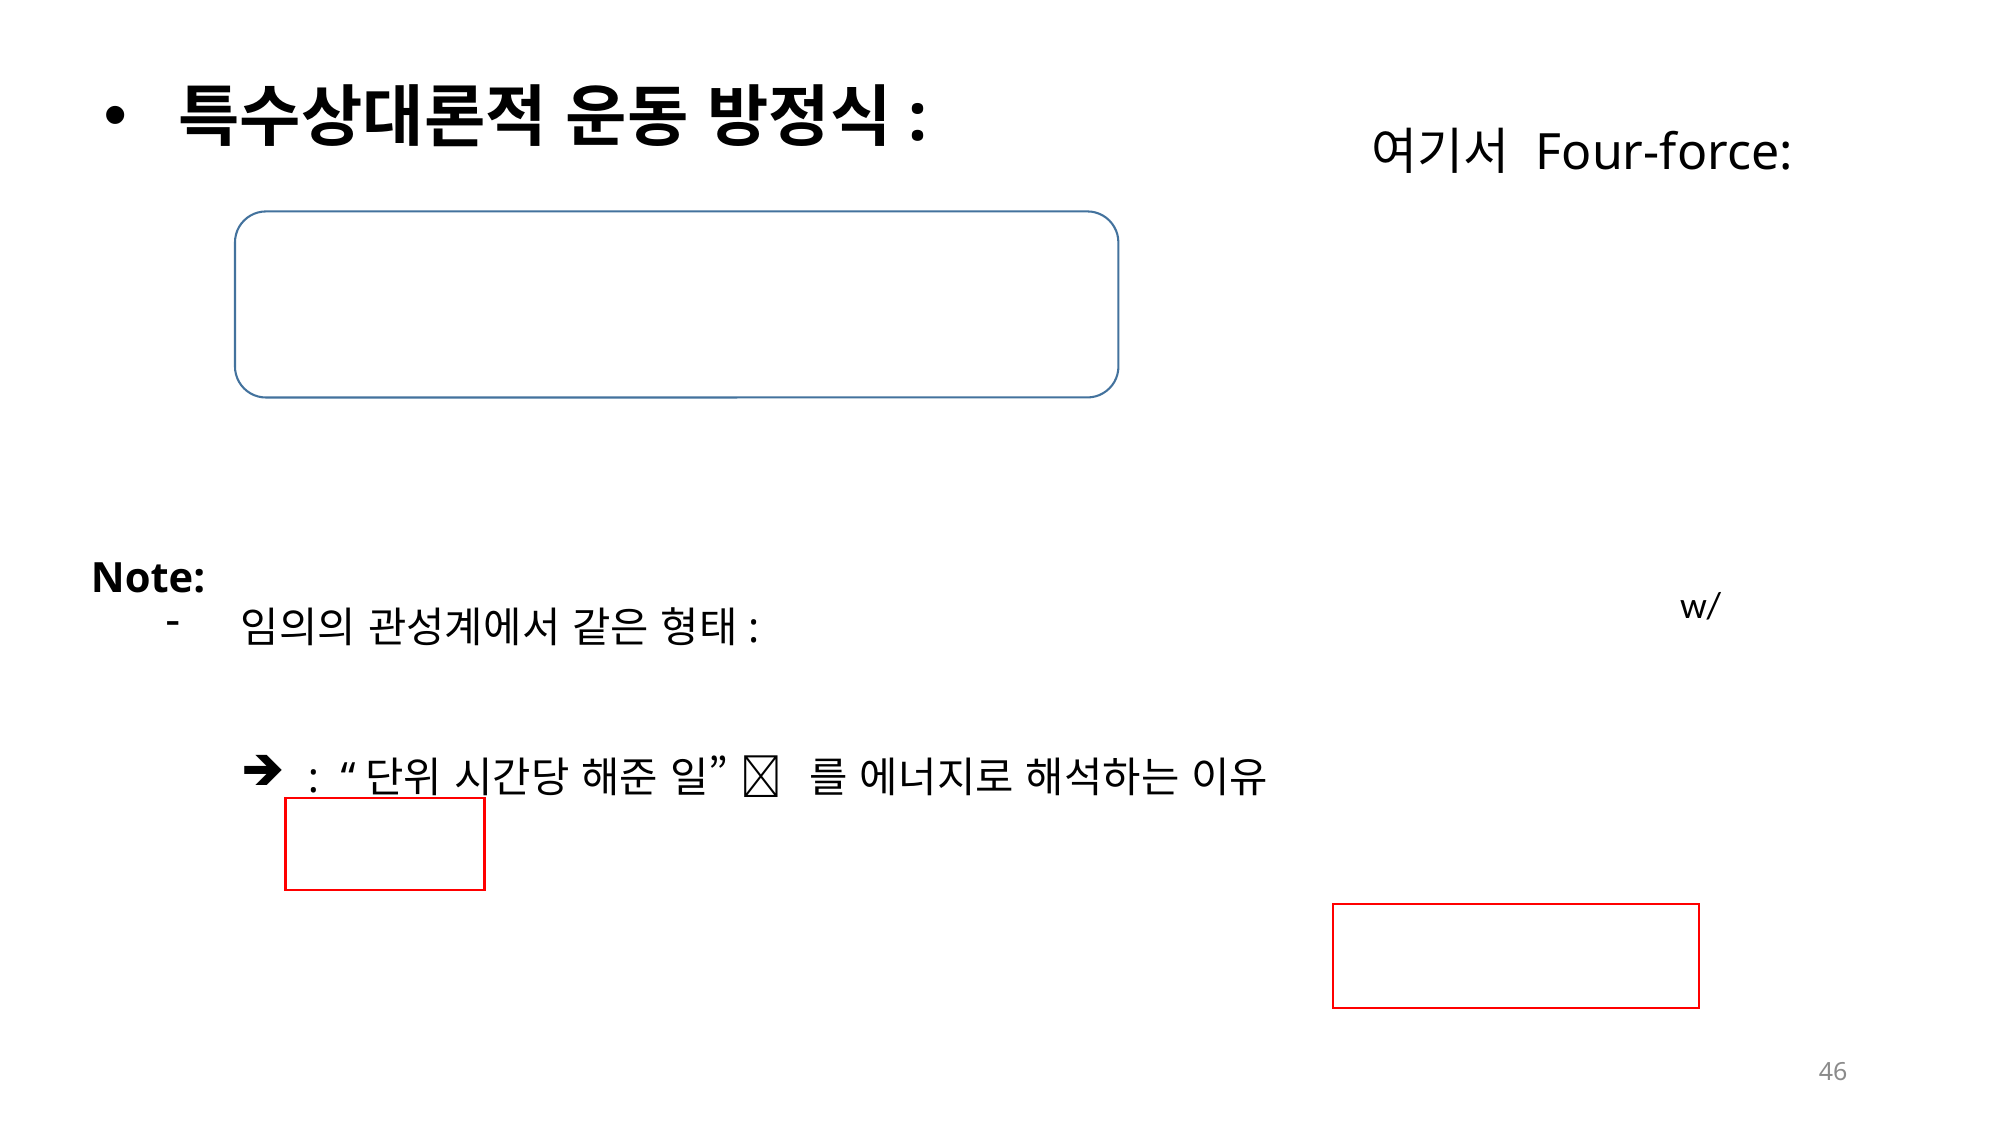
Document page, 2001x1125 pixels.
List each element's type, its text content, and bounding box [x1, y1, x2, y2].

text_box [1332, 903, 1700, 1009]
slide_number 46 [1412, 1042, 1863, 1103]
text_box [234, 211, 1119, 398]
text_box [284, 797, 486, 891]
text_box 특수상대론적 운동 방정식: [88, 66, 1295, 162]
